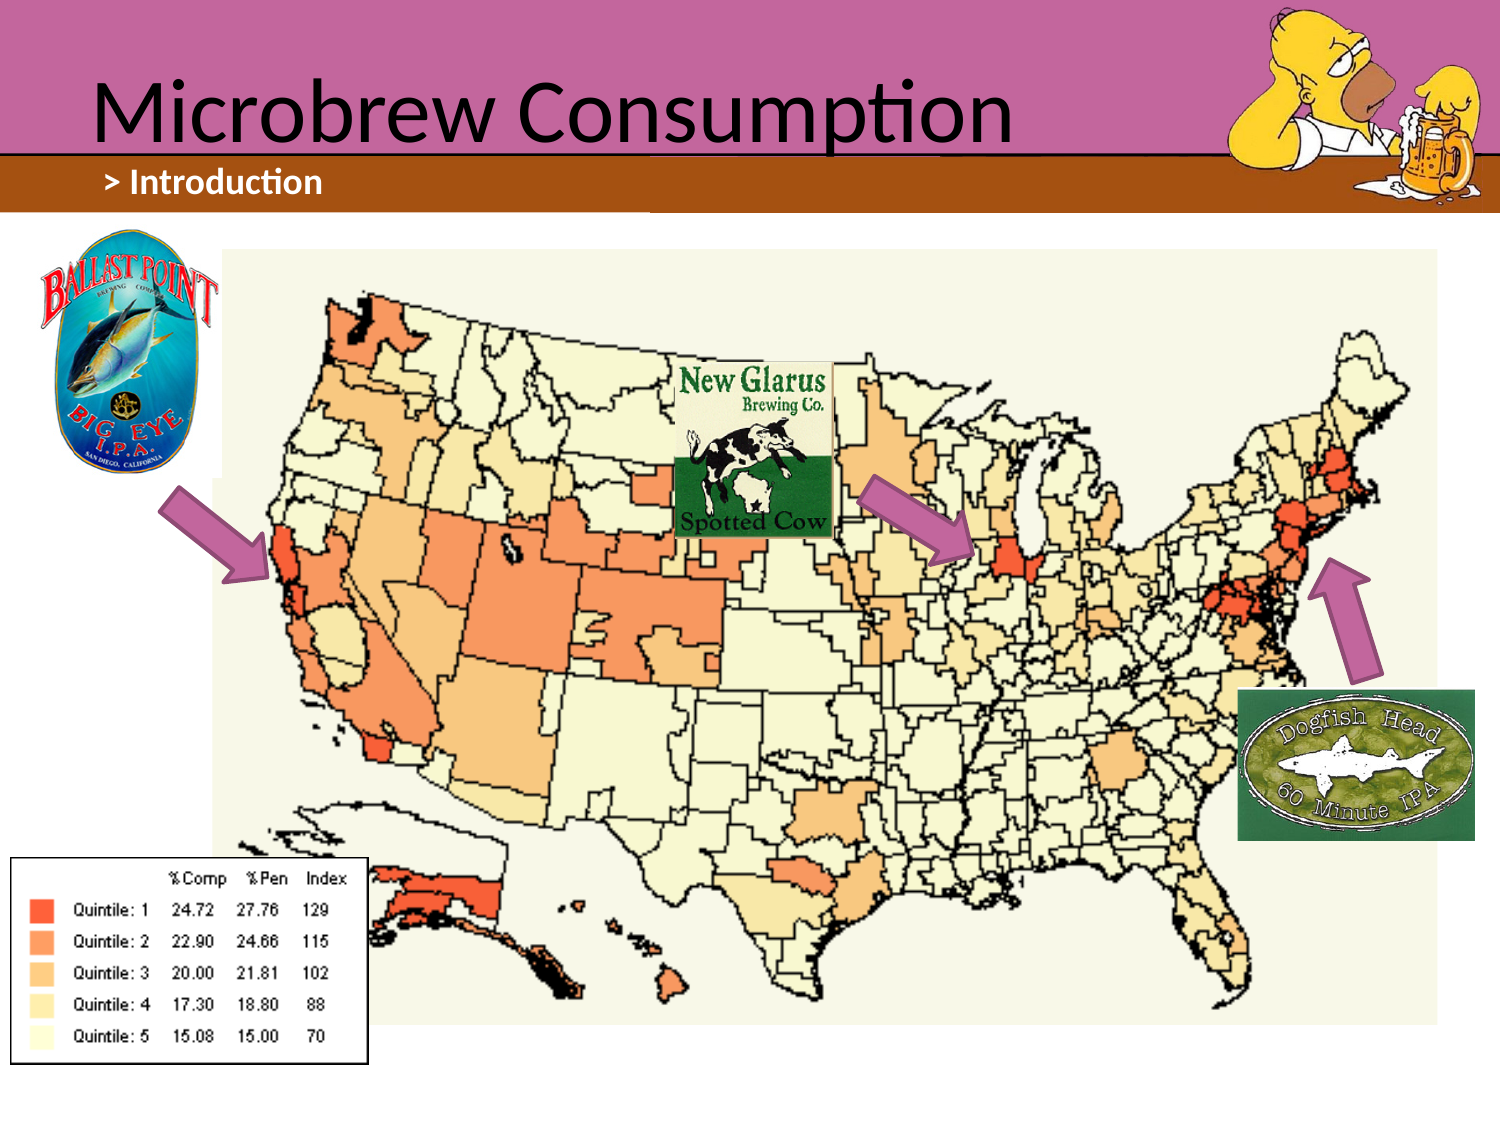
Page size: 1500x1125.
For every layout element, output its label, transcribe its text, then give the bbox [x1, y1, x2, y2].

title Microbrew Consumption [75, 12, 1425, 200]
picture [9, 224, 1476, 1065]
picture [650, 0, 1500, 213]
text_box [157, 487, 207, 552]
